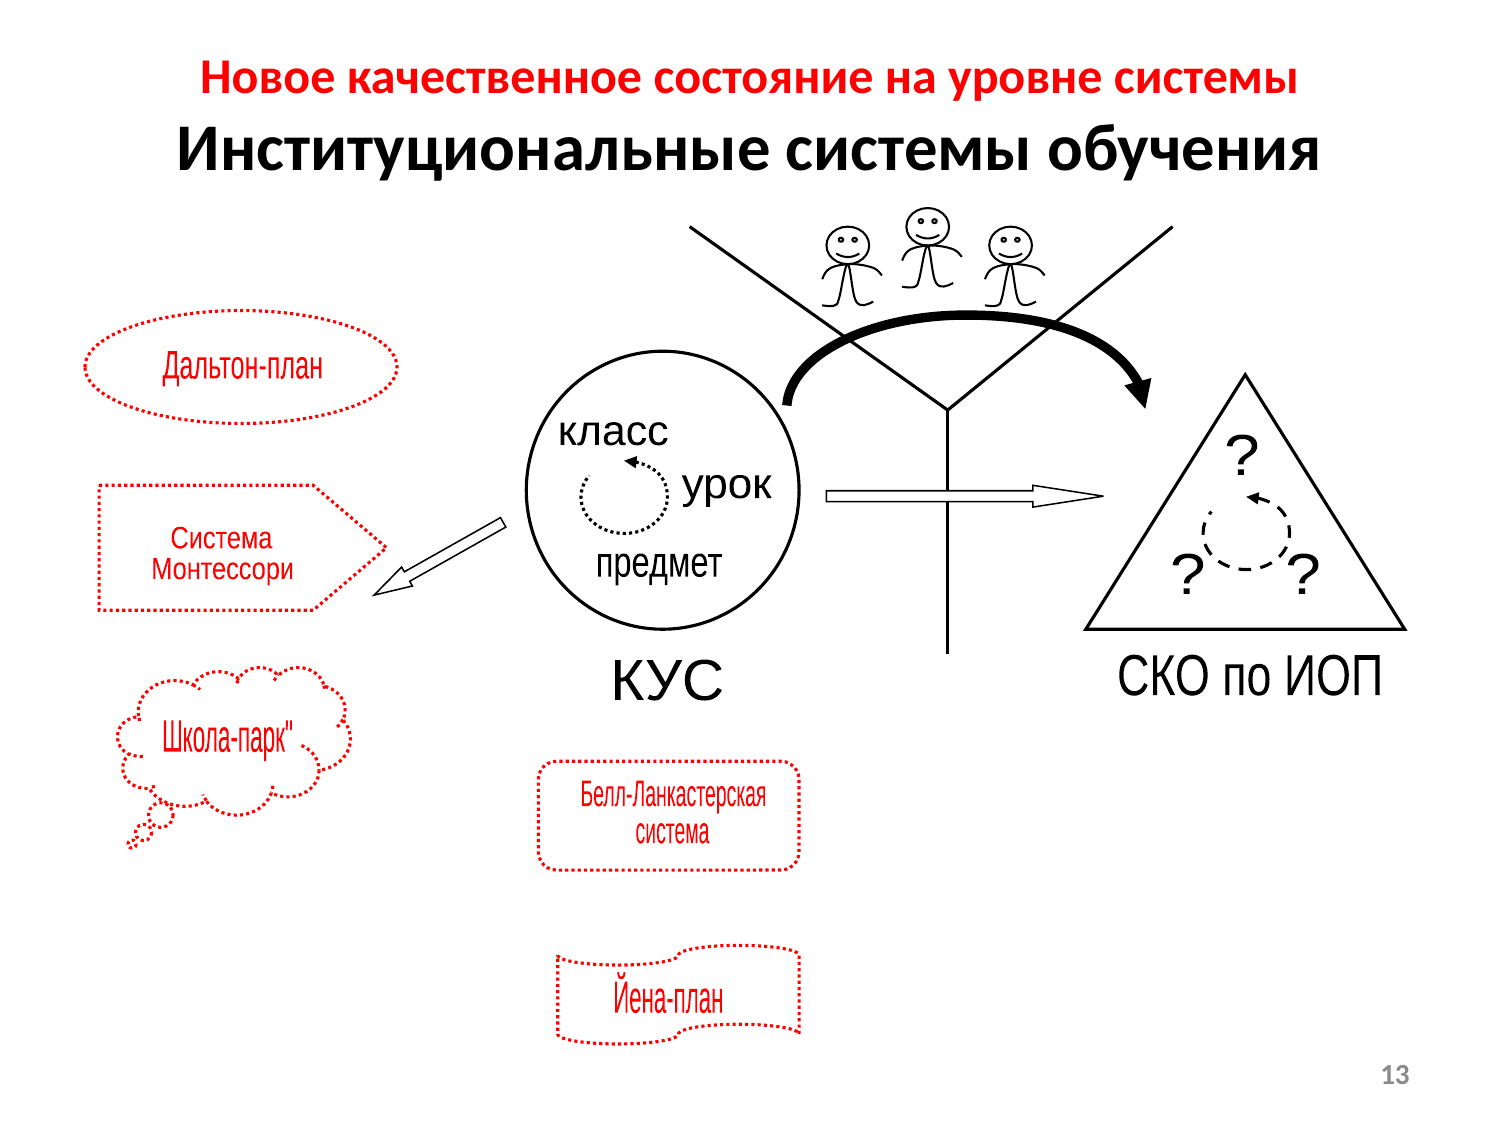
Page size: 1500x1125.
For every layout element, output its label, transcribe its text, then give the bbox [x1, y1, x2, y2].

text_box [84, 207, 1405, 1045]
slide_number 13 [1074, 1042, 1425, 1103]
text_box Новое качественное состояние на уровне системы Институциональные системы обучения [74, 36, 1425, 203]
